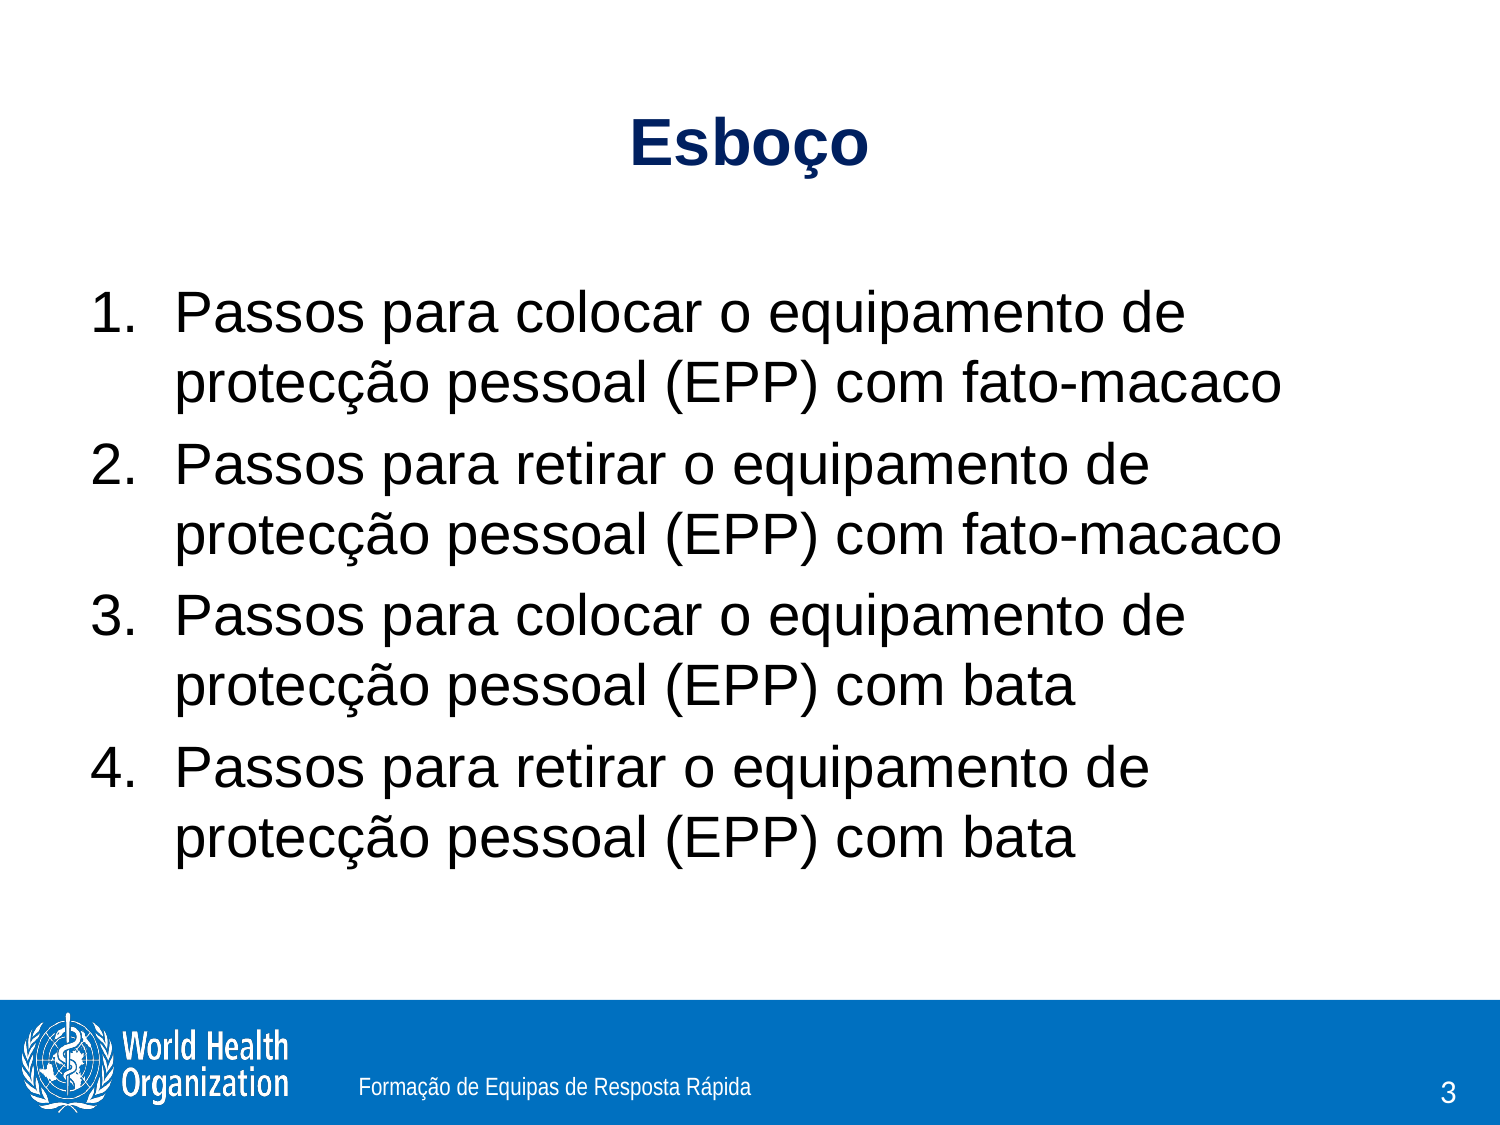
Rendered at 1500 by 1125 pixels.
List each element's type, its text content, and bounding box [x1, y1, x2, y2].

picture [21, 1012, 288, 1113]
list Passos para colocar o equipamento de protecção pessoal (EPP) com fato-macaco Passos para retirar o equipamento de protecção pessoal (EPP) com fato-macaco Passos para colocar o equipamento de protecção pessoal (EPP) com bata Passos para retirar o equipamento de protecção pessoal (EPP) com bata [75, 267, 1425, 1005]
title Esboço [75, 45, 1425, 233]
